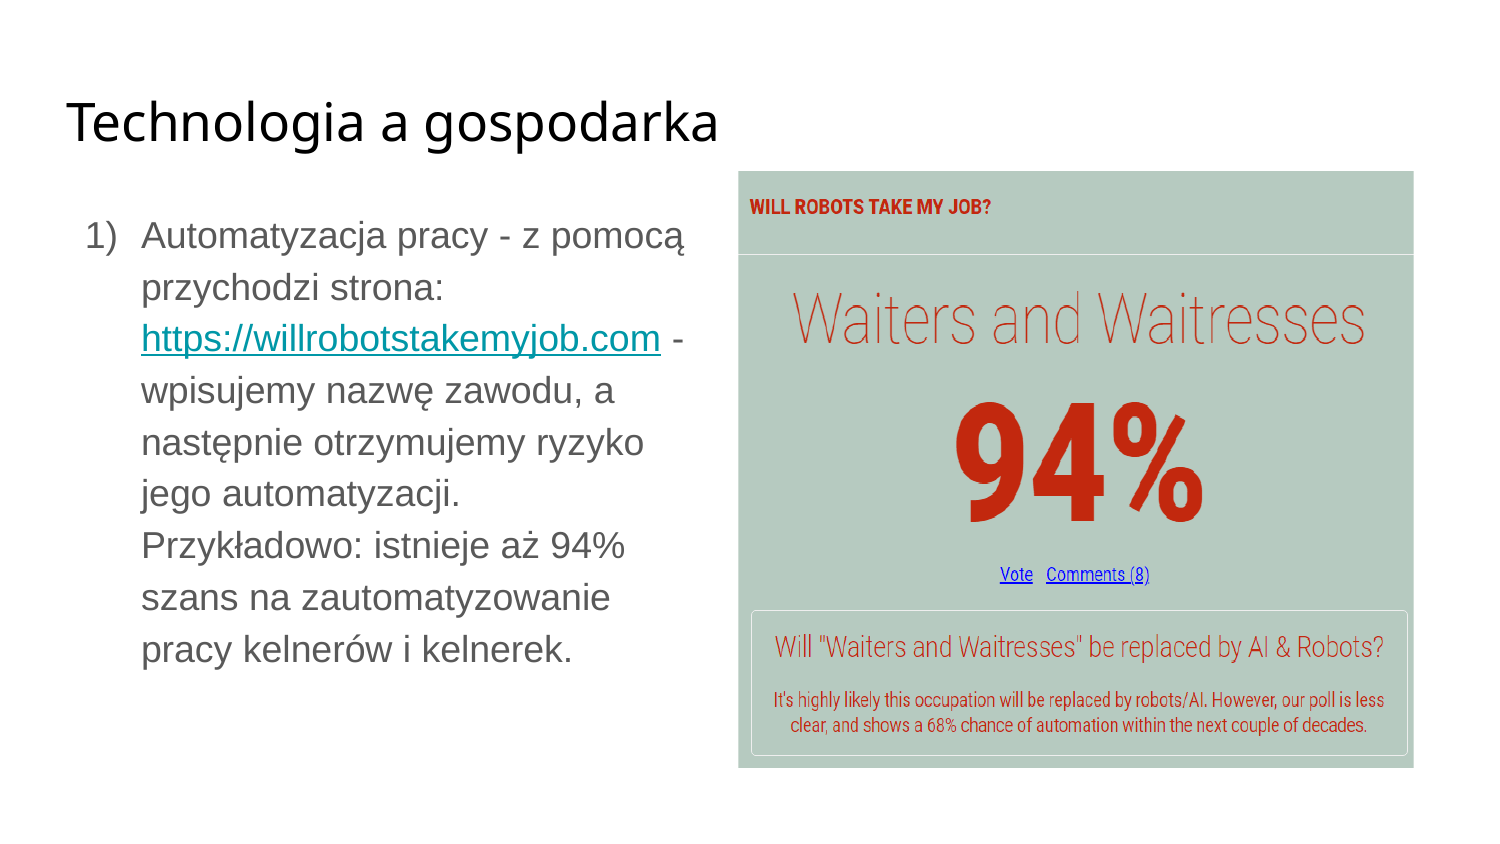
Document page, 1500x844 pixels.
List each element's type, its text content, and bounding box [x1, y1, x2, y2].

picture [738, 170, 1414, 768]
title Technologia a gospodarka [51, 72, 1449, 167]
list Automatyzacja pracy - z pomocą przychodzi strona: https://willrobotstakemyjob.com - wpisujemy nazwę zawodu, a następnie otrzymujemy ryzyko jego automatyzacji. Przykładowo: istnieje aż 94% szans na zautomatyzowanie pracy kelnerów i kelnerek. [51, 189, 700, 750]
